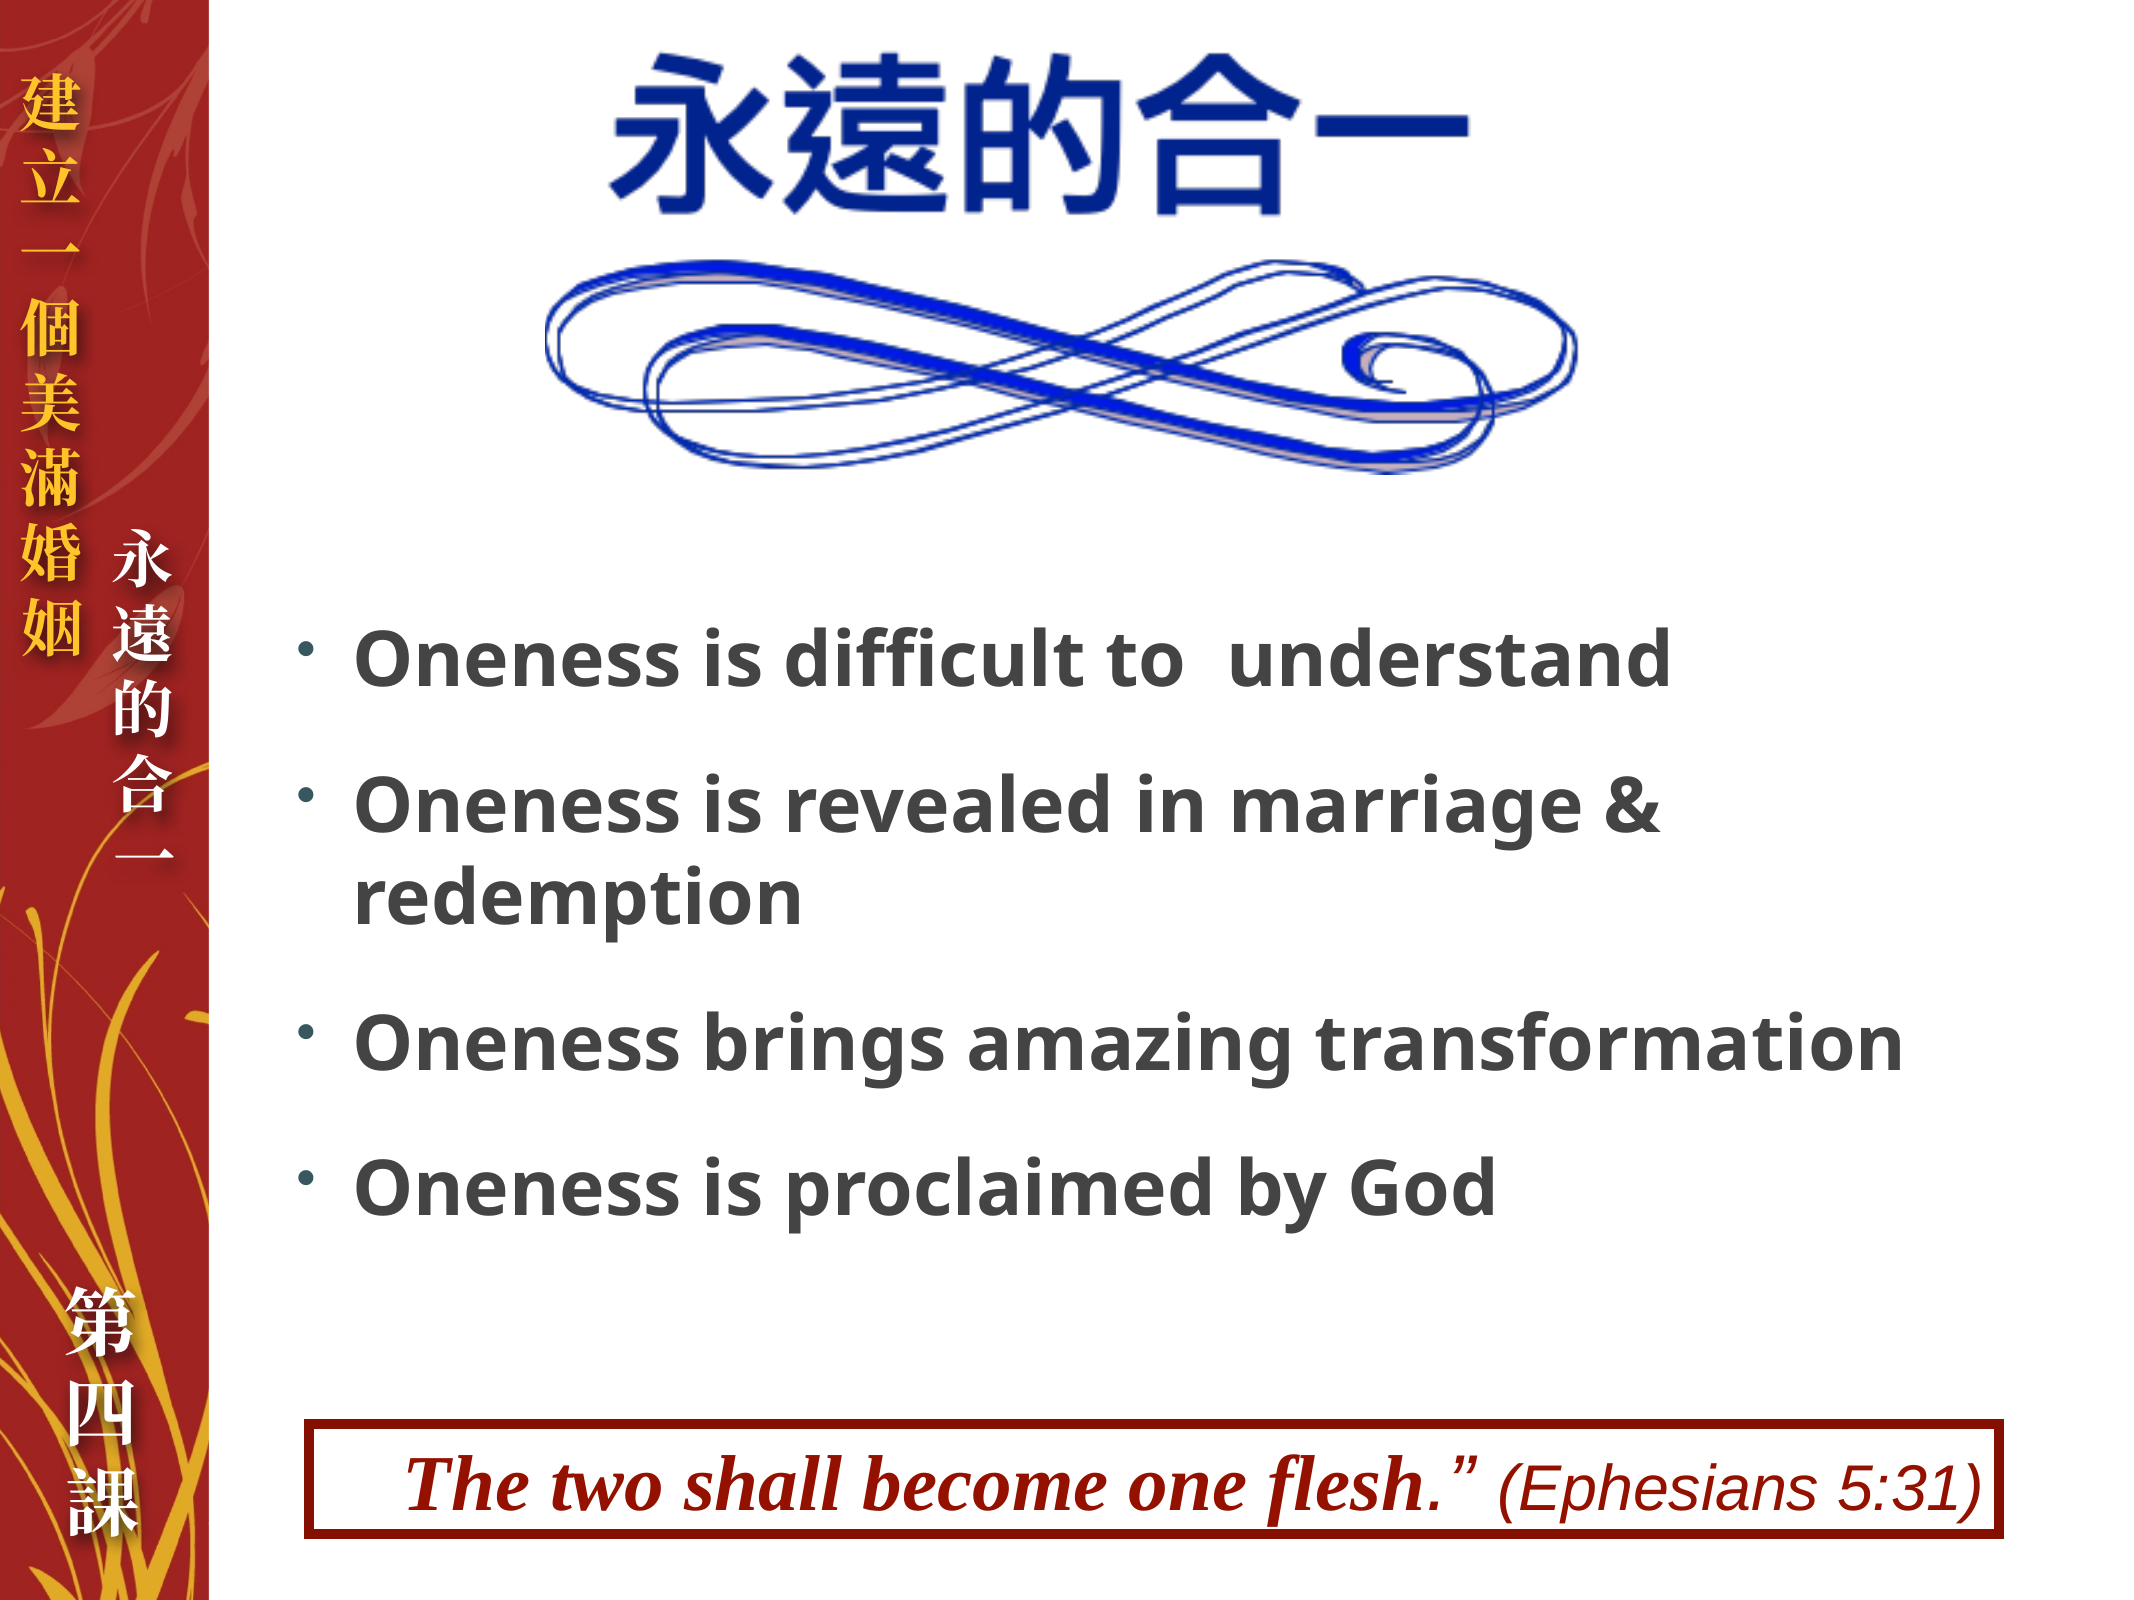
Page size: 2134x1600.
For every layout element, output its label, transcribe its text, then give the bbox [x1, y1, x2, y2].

text_box The two shall become one flesh.” (Ephesians 5:31) [309, 1423, 2000, 1535]
picture [0, 0, 208, 1600]
list Oneness is difficult to understand Oneness is revealed in marriage & redemption Oneness brings amazing transformation Oneness is proclaimed by God [287, 425, 1955, 1417]
picture [545, 49, 1581, 476]
